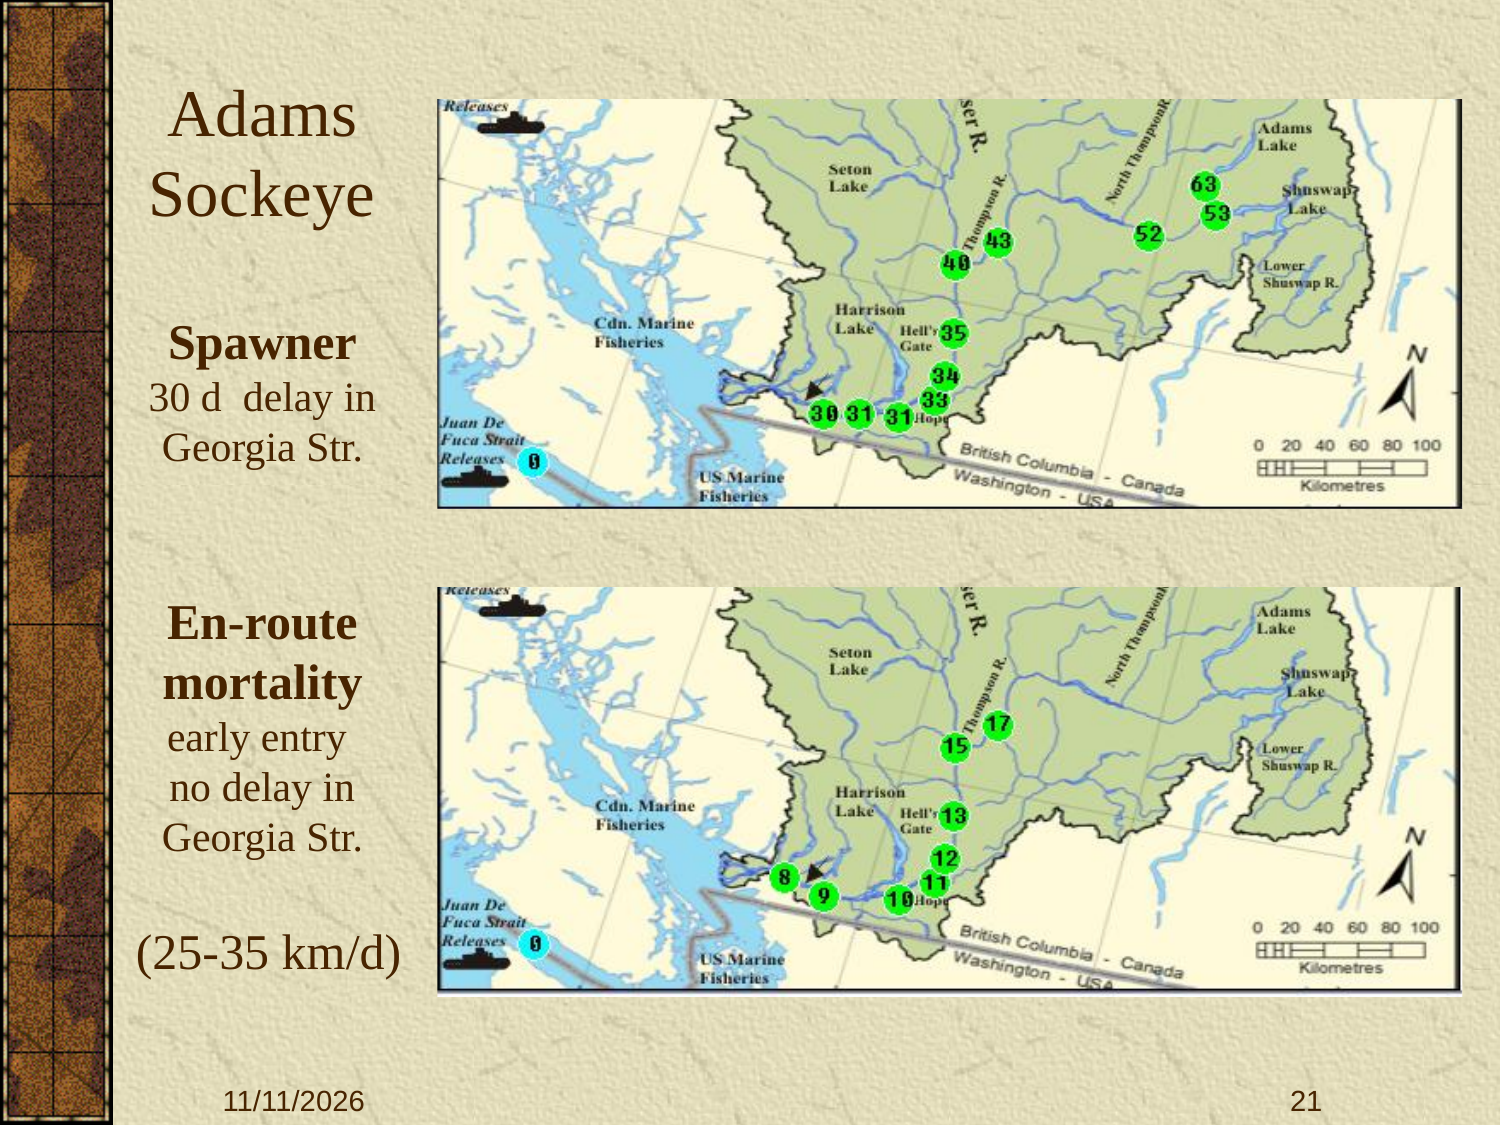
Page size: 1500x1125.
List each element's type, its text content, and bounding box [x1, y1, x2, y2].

picture [0, 0, 1500, 1125]
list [437, 99, 1463, 509]
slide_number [137, 1049, 451, 1125]
slide_number 21 [1149, 1049, 1463, 1125]
title Adams Sockeye Spawner 30 d delay in Georgia Str. En-route mortality early entry no delay in Georgia Str. (25-35 km/d) [99, 0, 426, 988]
